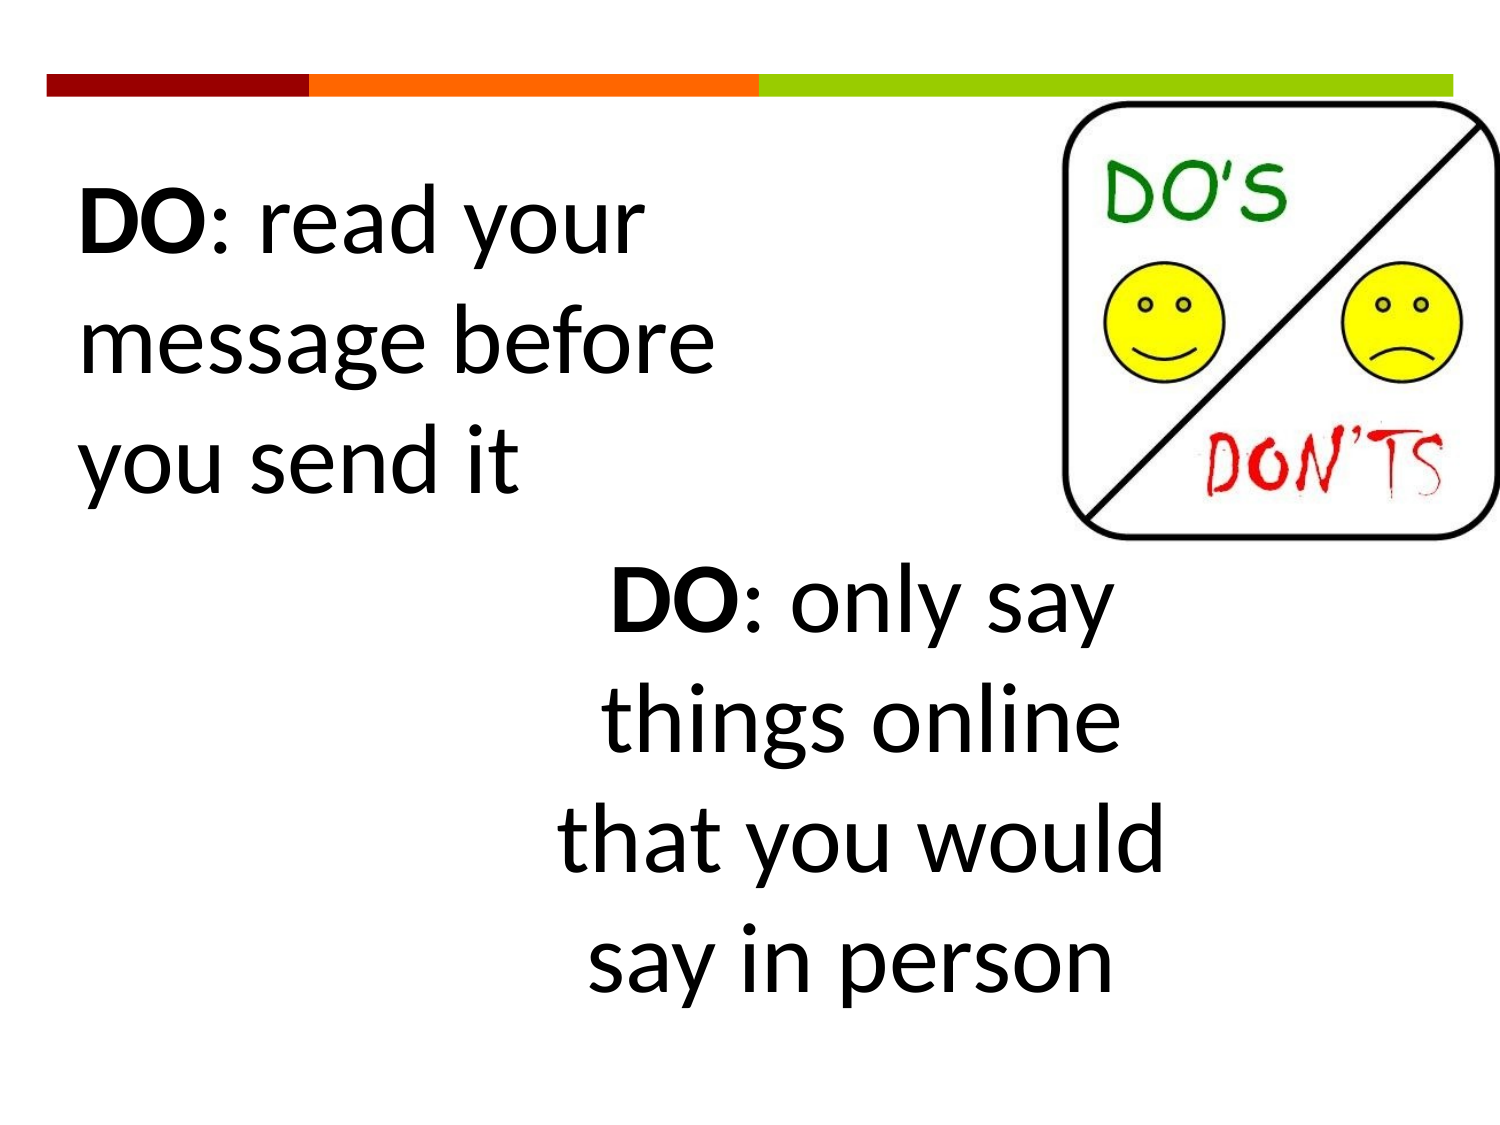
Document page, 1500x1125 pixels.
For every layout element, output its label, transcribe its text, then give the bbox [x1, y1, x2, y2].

text_box DO: read your message before you send it [0, 146, 900, 521]
picture [1055, 99, 1500, 545]
text_box DO: only say things online that you would say in person [449, 524, 1200, 1020]
